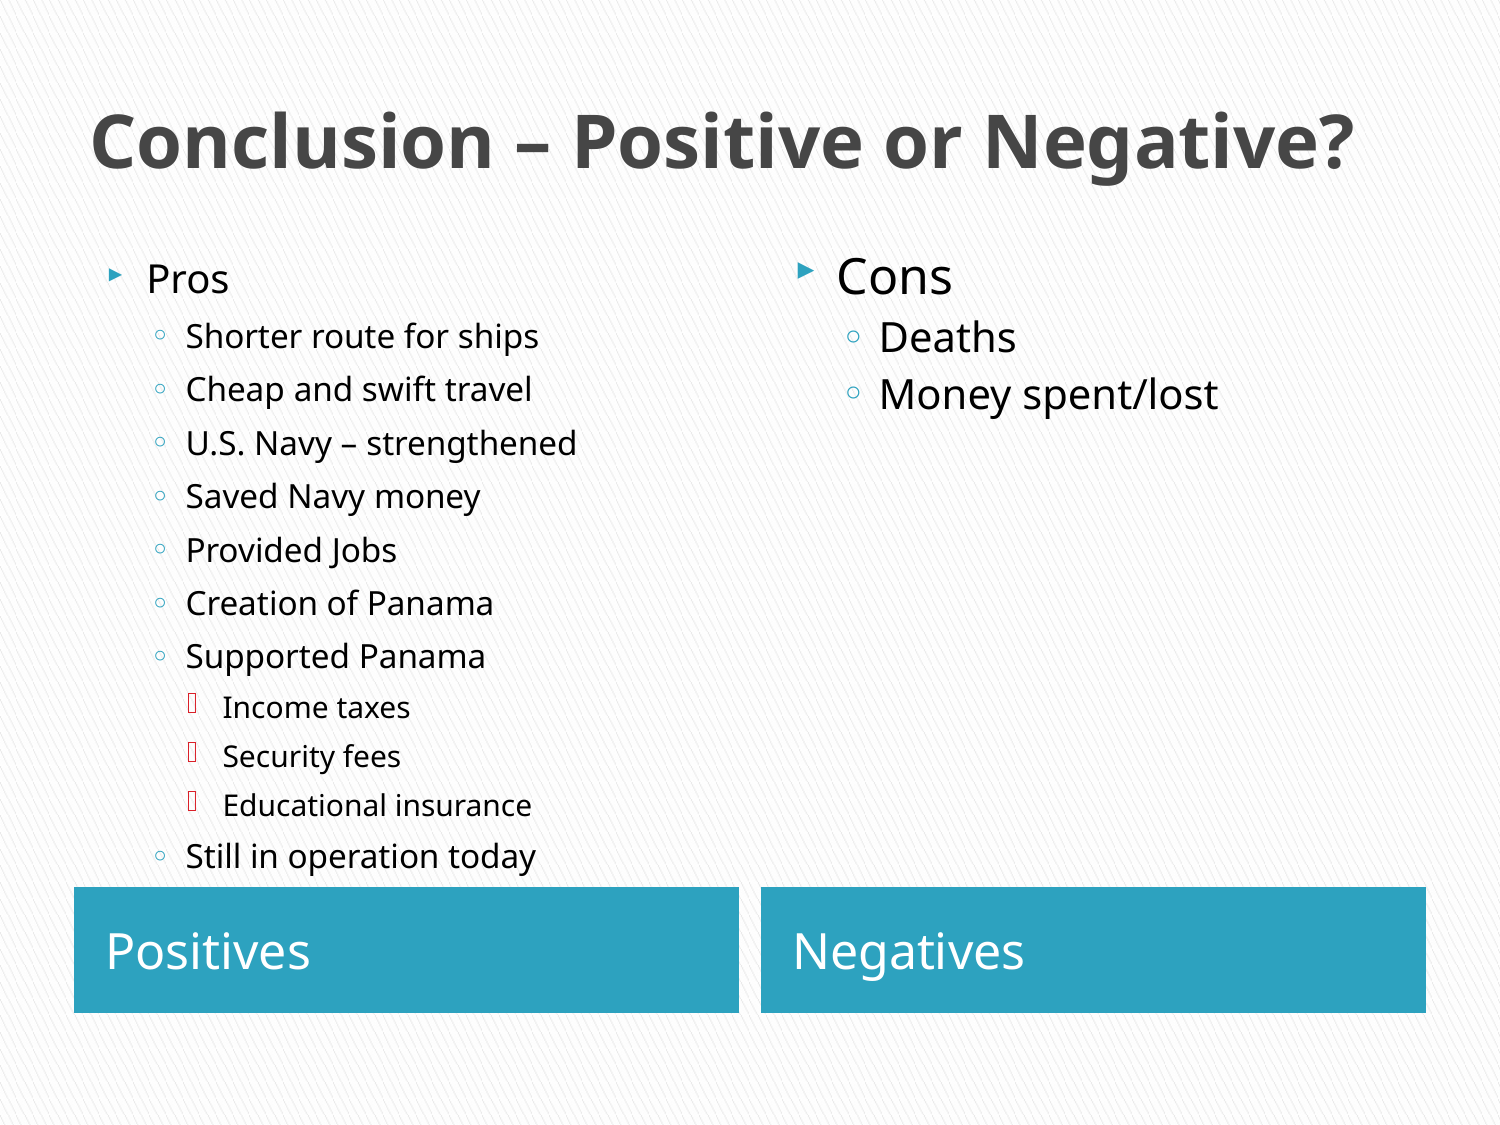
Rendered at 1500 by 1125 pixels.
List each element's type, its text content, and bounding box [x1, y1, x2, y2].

list Negatives [761, 887, 1426, 1013]
title Conclusion – Positive or Negative? [75, 44, 1425, 233]
list Cons Deaths Money spent/lost [761, 236, 1425, 884]
list Positives [74, 887, 739, 1013]
list Pros Shorter route for ships Cheap and swift travel U.S. Navy – strengthened Saved Navy money Provided Jobs Creation of Panama Supported Panama Income taxes Security fees Educational insurance Still in operation today [75, 236, 738, 884]
